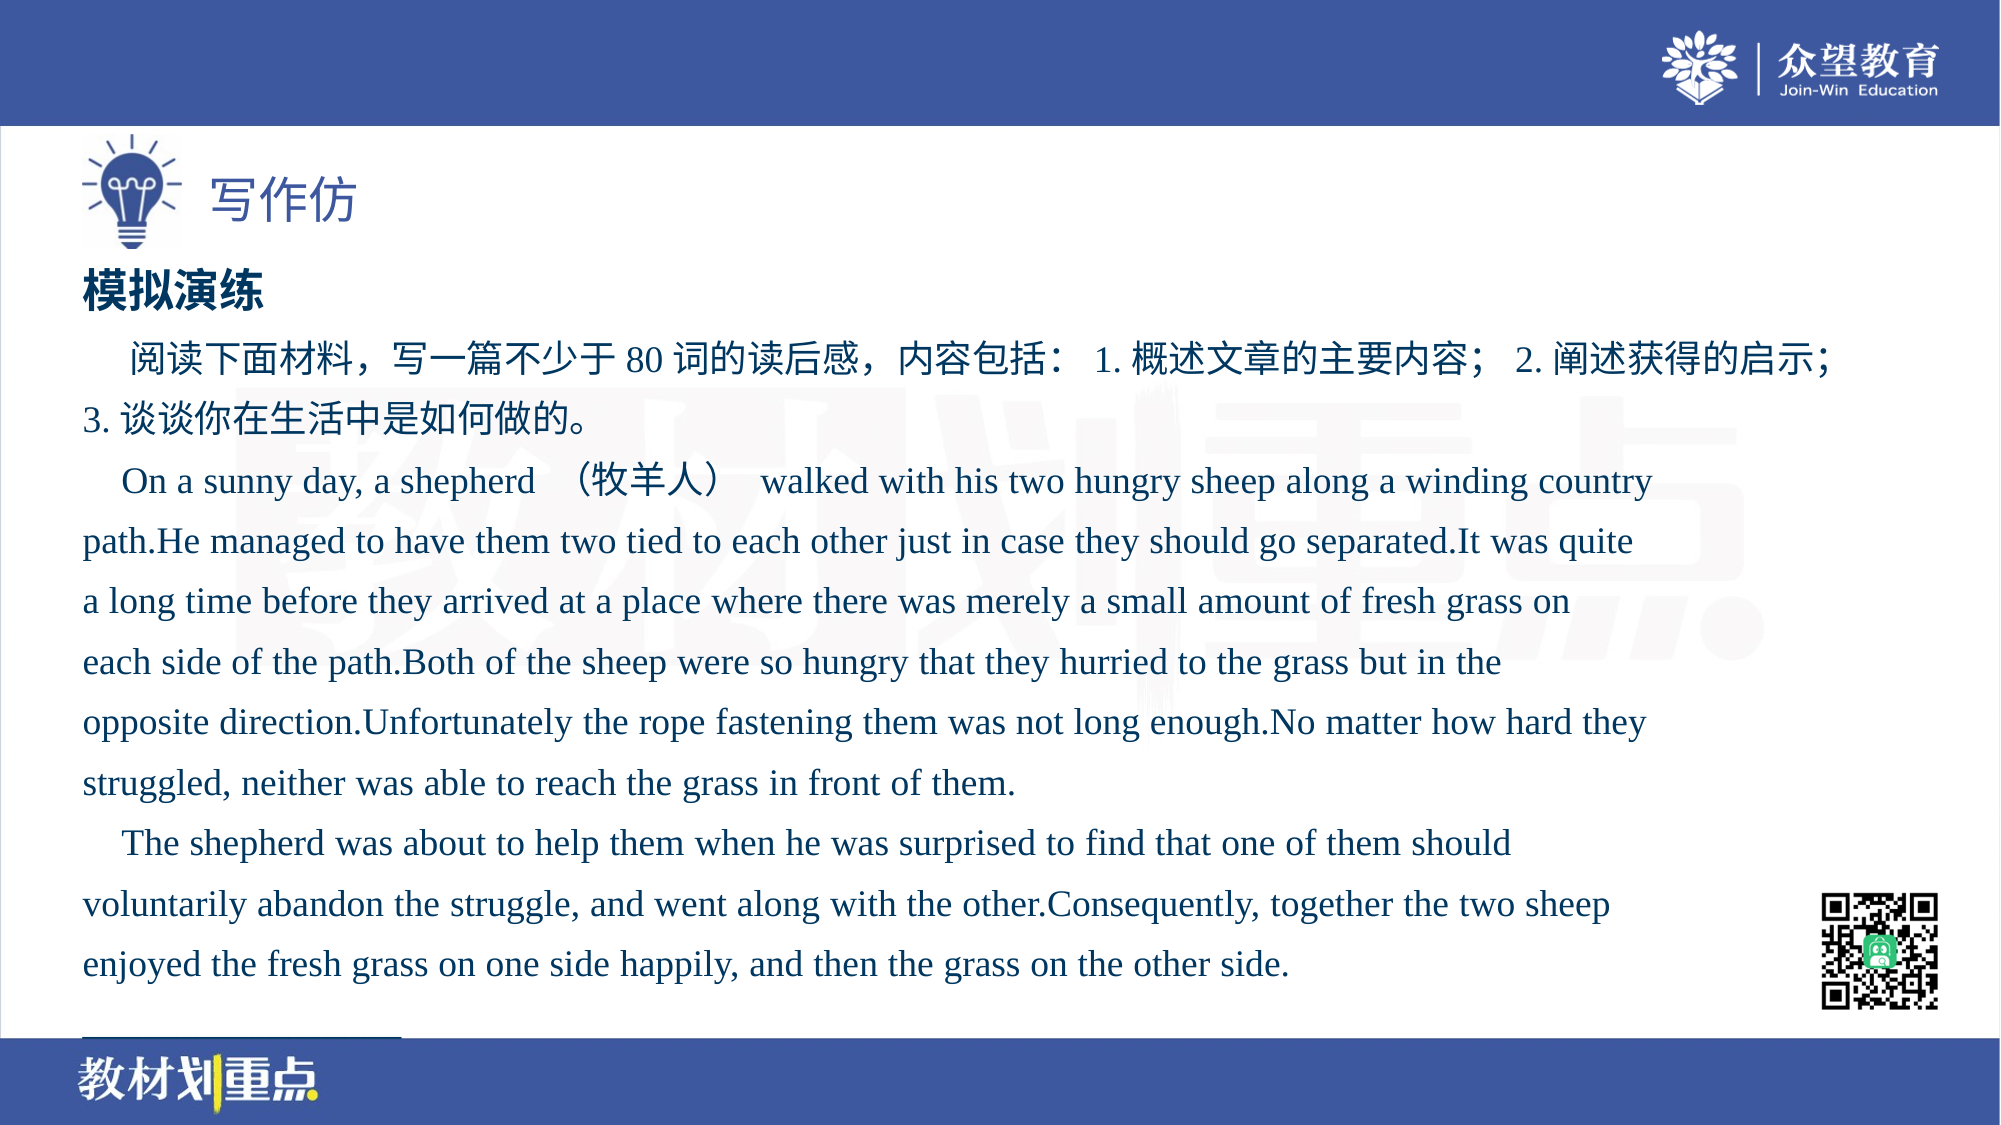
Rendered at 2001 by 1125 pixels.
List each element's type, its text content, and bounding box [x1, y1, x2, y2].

picture [0, 0, 2000, 1125]
text_box 阅读下面材料，写一篇不少于80词的读后感，内容包括：1.概述文章的主要内容；2.阐述获得的启示； 3.谈谈你在生活中是如何做的。 On a sunny day, a shepherd （牧羊人） walked with his two hungry sheep along a winding country path.He managed to have them two tied to each other just in case they should go separated.It was quite a long time before they arrived at a place where there was merely a small amount of fresh grass on each side of the path.Both of the sheep were so hungry that they hurried to the grass but in the opposite direction.Unfortunately the rope fastening them was not long enough.No matter how hard they struggled, neither was able to reach the grass in front of them. The shepherd was about to help them when he was surprised to find that one of them should voluntarily abandon the struggle, and went along with the other.Consequently, together the two sheep enjoyed the fresh grass on one side happily, and then the grass on the other side. _________________ [82, 319, 1817, 1038]
text_box 模拟演练 [82, 247, 1817, 314]
